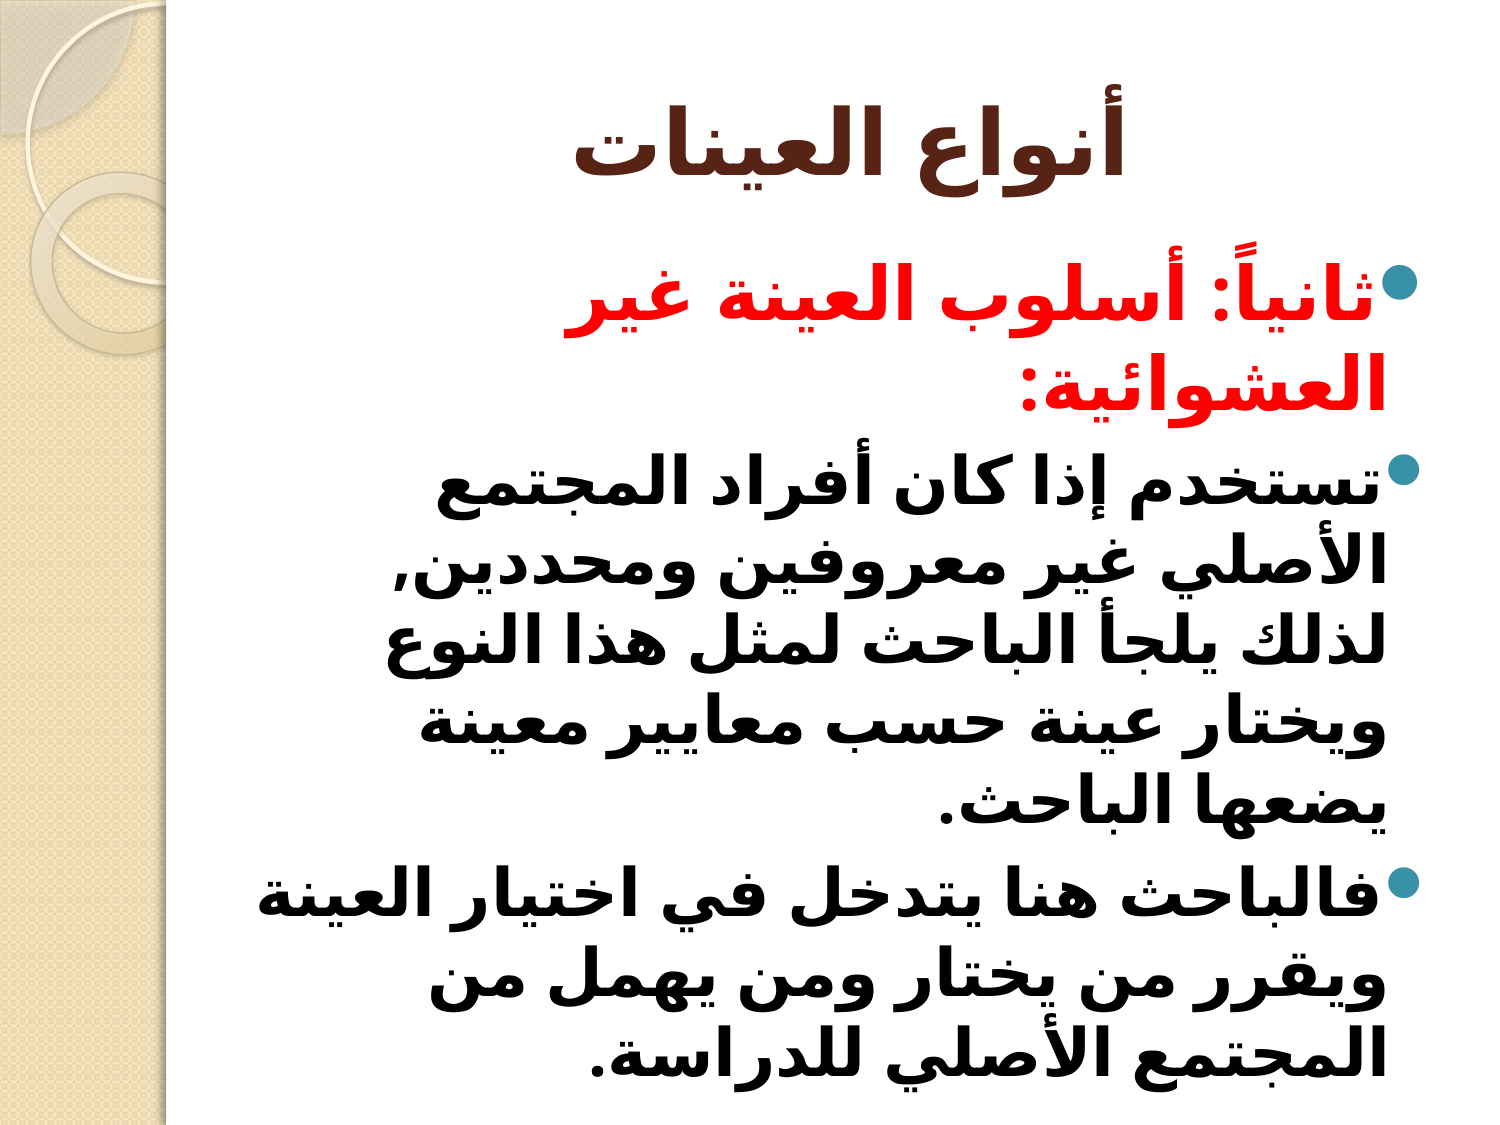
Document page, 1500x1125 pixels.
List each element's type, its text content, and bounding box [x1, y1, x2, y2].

list ثانياً: أسلوب العينة غير العشوائية: تستخدم إذا كان أفراد المجتمع الأصلي غير معروفين ومحددين, لذلك يلجأ الباحث لمثل هذا النوع ويختار عينة حسب معايير معينة يضعها الباحث. فالباحث هنا يتدخل في اختيار العينة ويقرر من يختار ومن يهمل من المجتمع الأصلي للدراسة. [235, 237, 1466, 1025]
title أنواع العينات [235, 45, 1466, 233]
